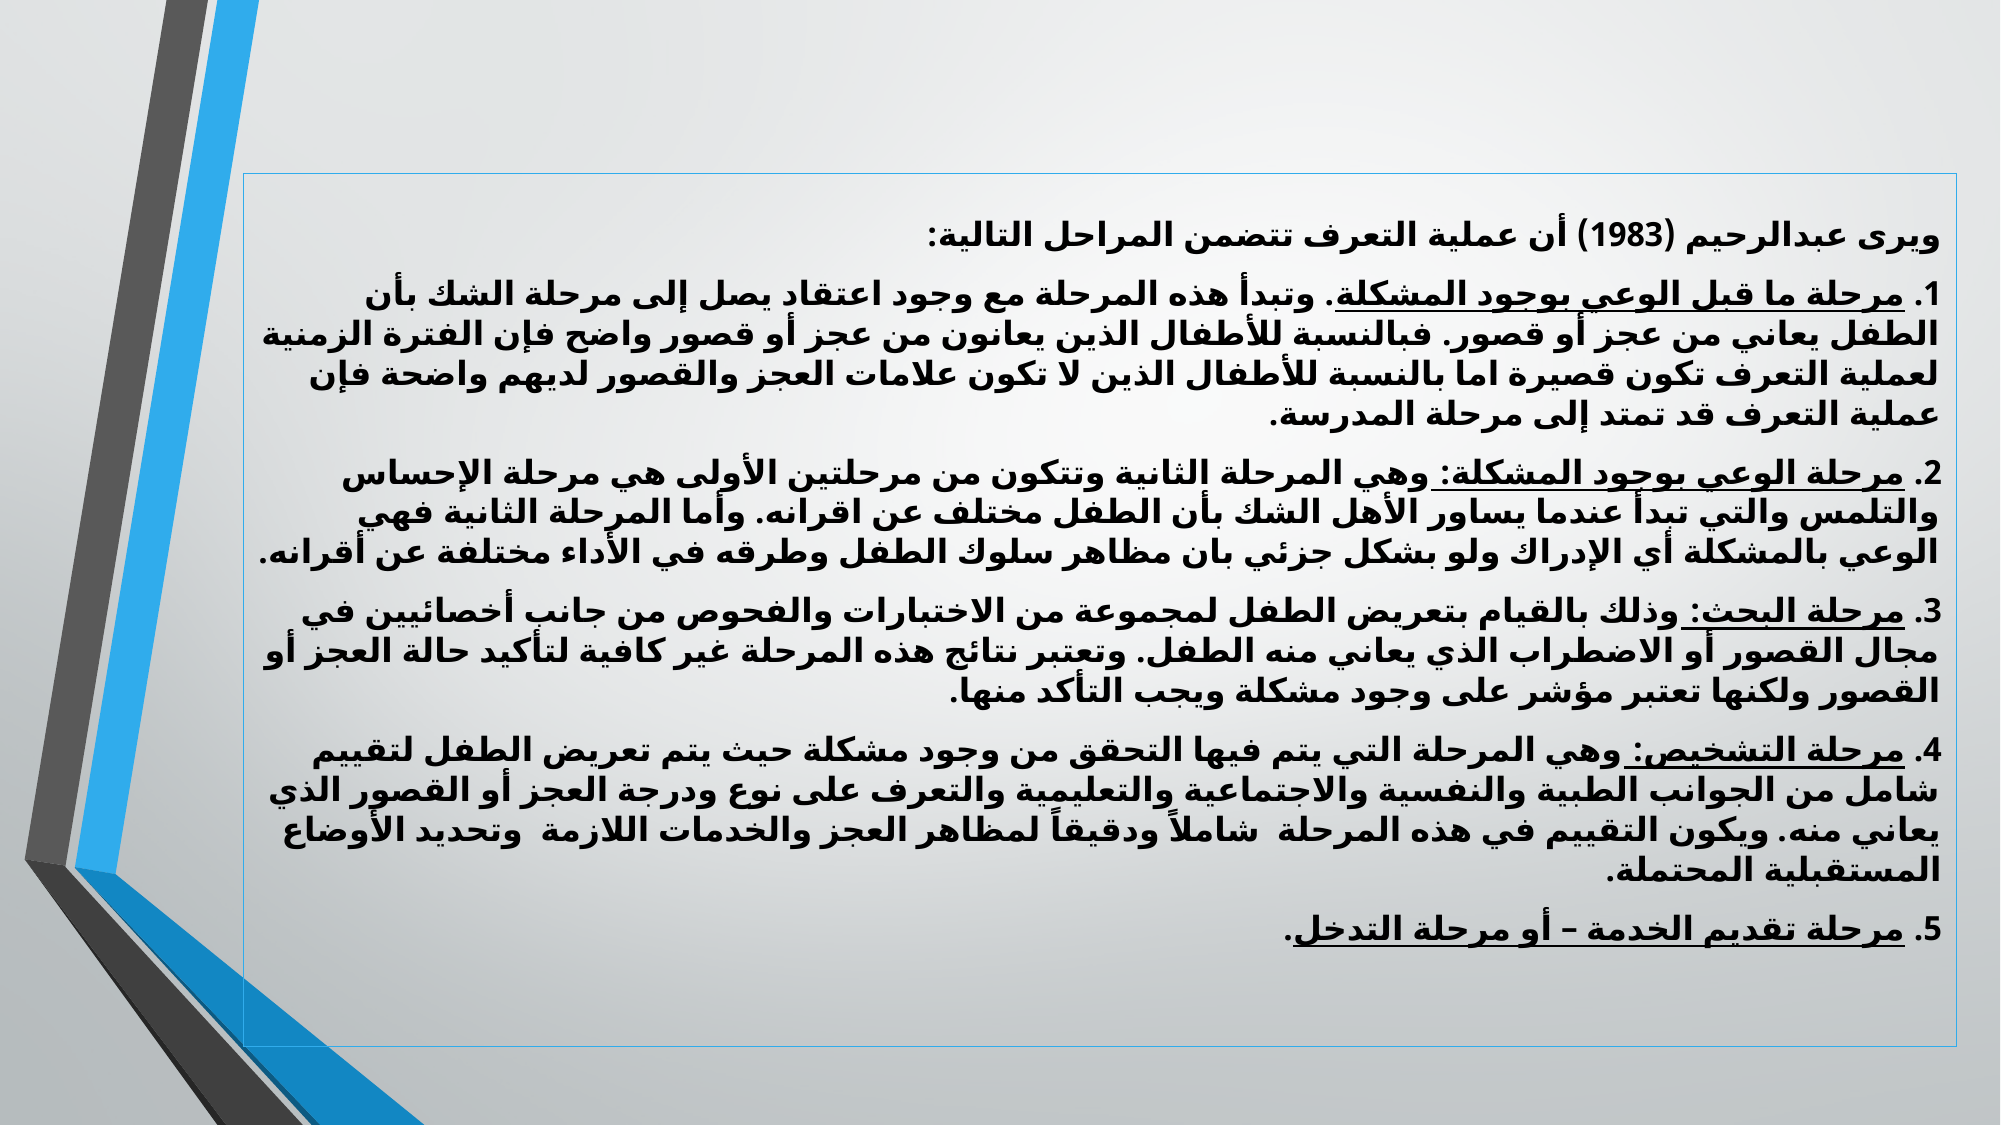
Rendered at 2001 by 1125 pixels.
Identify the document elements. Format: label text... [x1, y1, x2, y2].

list ويرى عبدالرحيم (1983) أن عملية التعرف تتضمن المراحل التالية: 1. مرحلة ما قبل الوعي بوجود المشكلة. وتبدأ هذه المرحلة مع وجود اعتقاد يصل إلى مرحلة الشك بأن الطفل يعاني من عجز أو قصور. فبالنسبة للأطفال الذين يعانون من عجز أو قصور واضح فإن الفترة الزمنية لعملية التعرف تكون قصيرة اما بالنسبة للأطفال الذين لا تكون علامات العجز والقصور لديهم واضحة فإن عملية التعرف قد تمتد إلى مرحلة المدرسة. 2. مرحلة الوعي بوجود المشكلة: وهي المرحلة الثانية وتتكون من مرحلتين الأولى هي مرحلة الإحساس والتلمس والتي تبدأ عندما يساور الأهل الشك بأن الطفل مختلف عن اقرانه. وأما المرحلة الثانية فهي الوعي بالمشكلة أي الإدراك ولو بشكل جزئي بان مظاهر سلوك الطفل وطرقه في الأداء مختلفة عن أقرانه. 3. مرحلة البحث: وذلك بالقيام بتعريض الطفل لمجموعة من الاختبارات والفحوص من جانب أخصائيين في مجال القصور أو الاضطراب الذي يعاني منه الطفل. وتعتبر نتائج هذه المرحلة غير كافية لتأكيد حالة العجز أو القصور ولكنها تعتبر مؤشر على وجود مشكلة ويجب التأكد منها. 4. مرحلة التشخيص: وهي المرحلة التي يتم فيها التحقق من وجود مشكلة حيث يتم تعريض الطفل لتقييم شامل من الجوانب الطبية والنفسية والاجتماعية والتعليمية والتعرف على نوع ودرجة العجز أو القصور الذي يعاني منه. ويكون التقييم في هذه المرحلة شاملاً ودقيقاً لمظاهر العجز والخدمات اللازمة وتحديد الأوضاع المستقبلية المحتملة. 5. مرحلة تقديم الخدمة – أو مرحلة التدخل. [243, 173, 1957, 1047]
